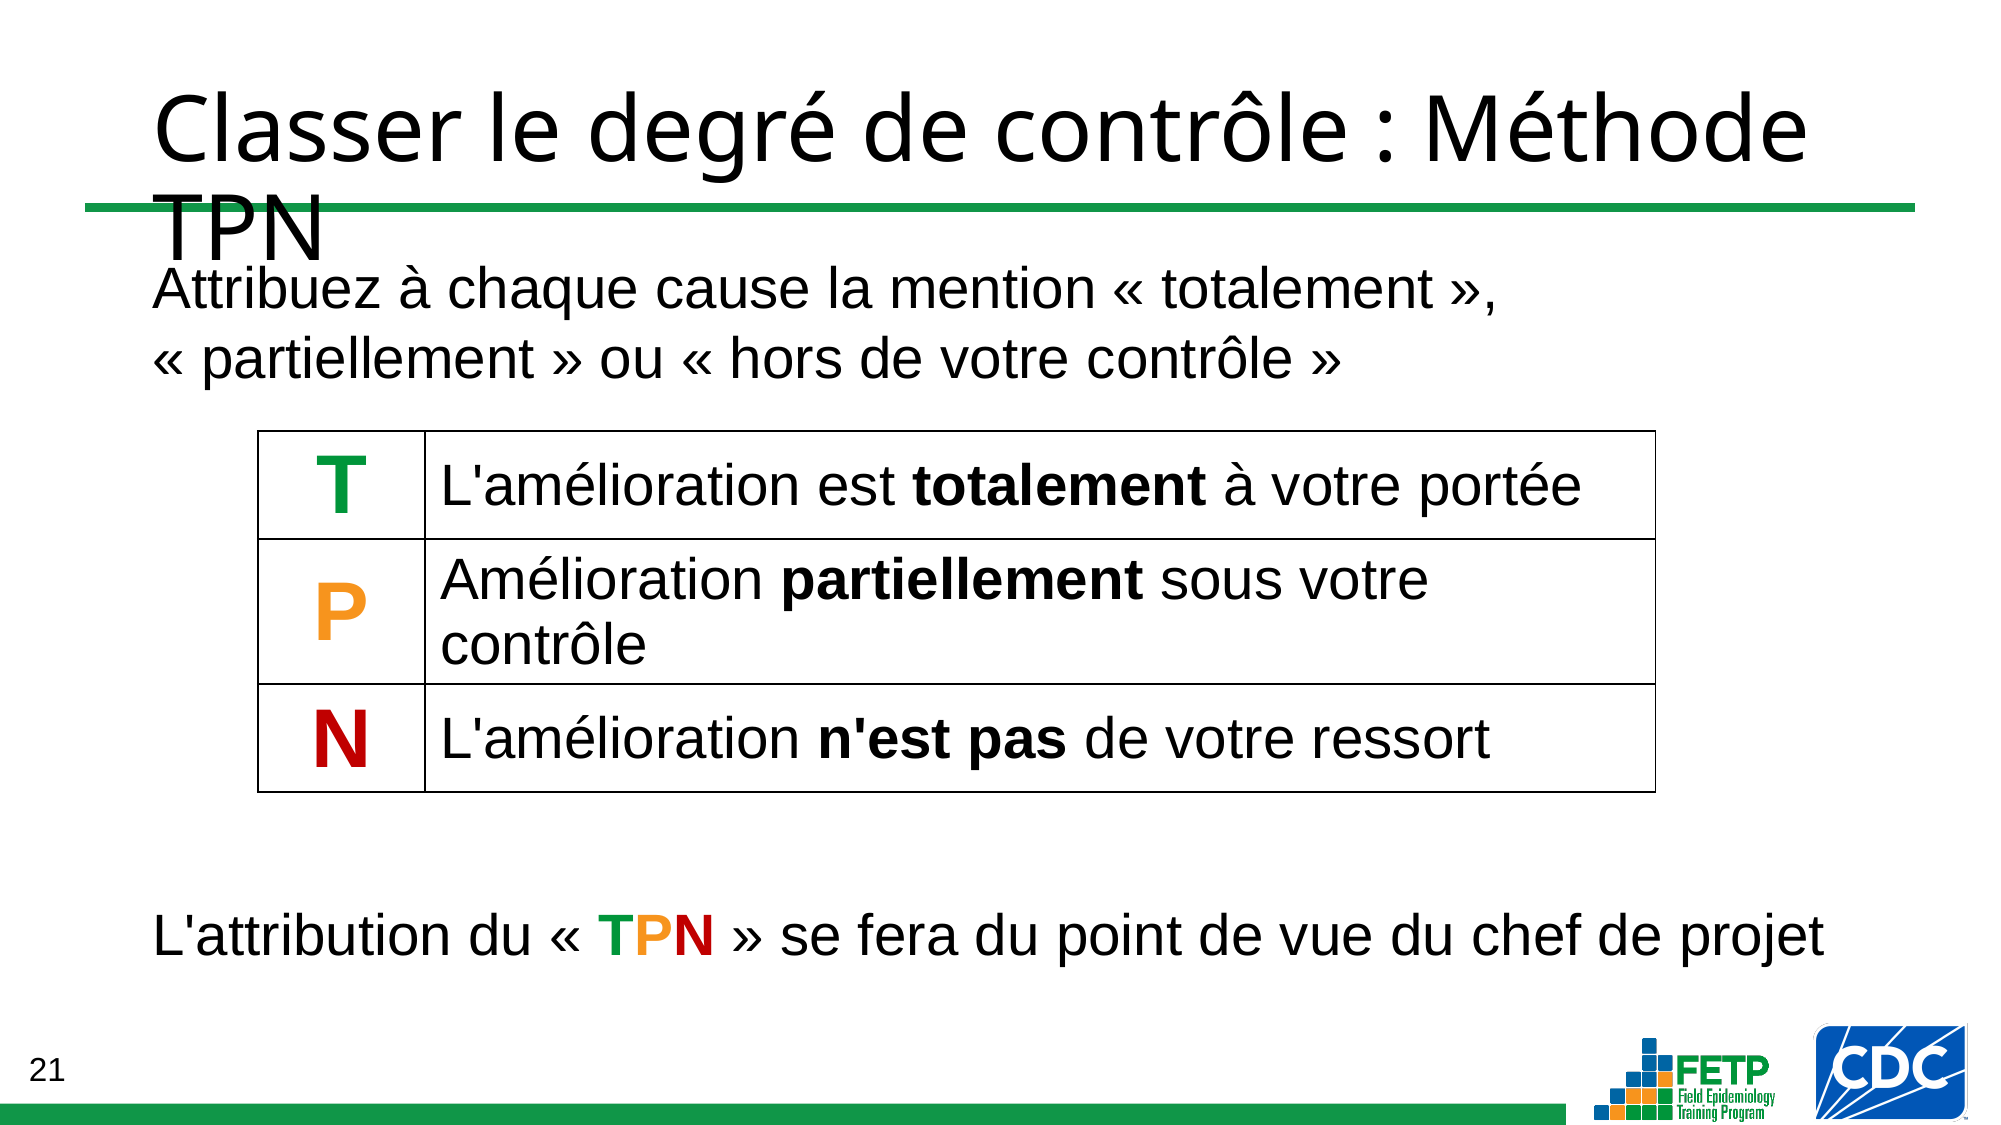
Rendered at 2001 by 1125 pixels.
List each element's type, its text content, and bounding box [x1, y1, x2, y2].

table_cell N [259, 685, 424, 791]
table_cell L'amélioration n'est pas de votre ressort [426, 685, 1655, 791]
picture [1594, 1078, 1775, 1122]
table_header T [259, 432, 424, 538]
title Classer le degré de contrôle : Méthode TPN [137, 75, 1863, 207]
table_header L'amélioration est totalement à votre portée [426, 432, 1655, 538]
text_box L'attribution du « TPN » se fera du point de vue du chef de projet [137, 890, 1863, 1078]
picture [1813, 1023, 1968, 1122]
table_cell P [259, 540, 424, 683]
table_cell Amélioration partiellement sous votre contrôle [426, 540, 1655, 683]
list Attribuez à chaque cause la mention « totalement », « partiellement » ou « hors de votre contrôle » [137, 242, 1959, 1004]
